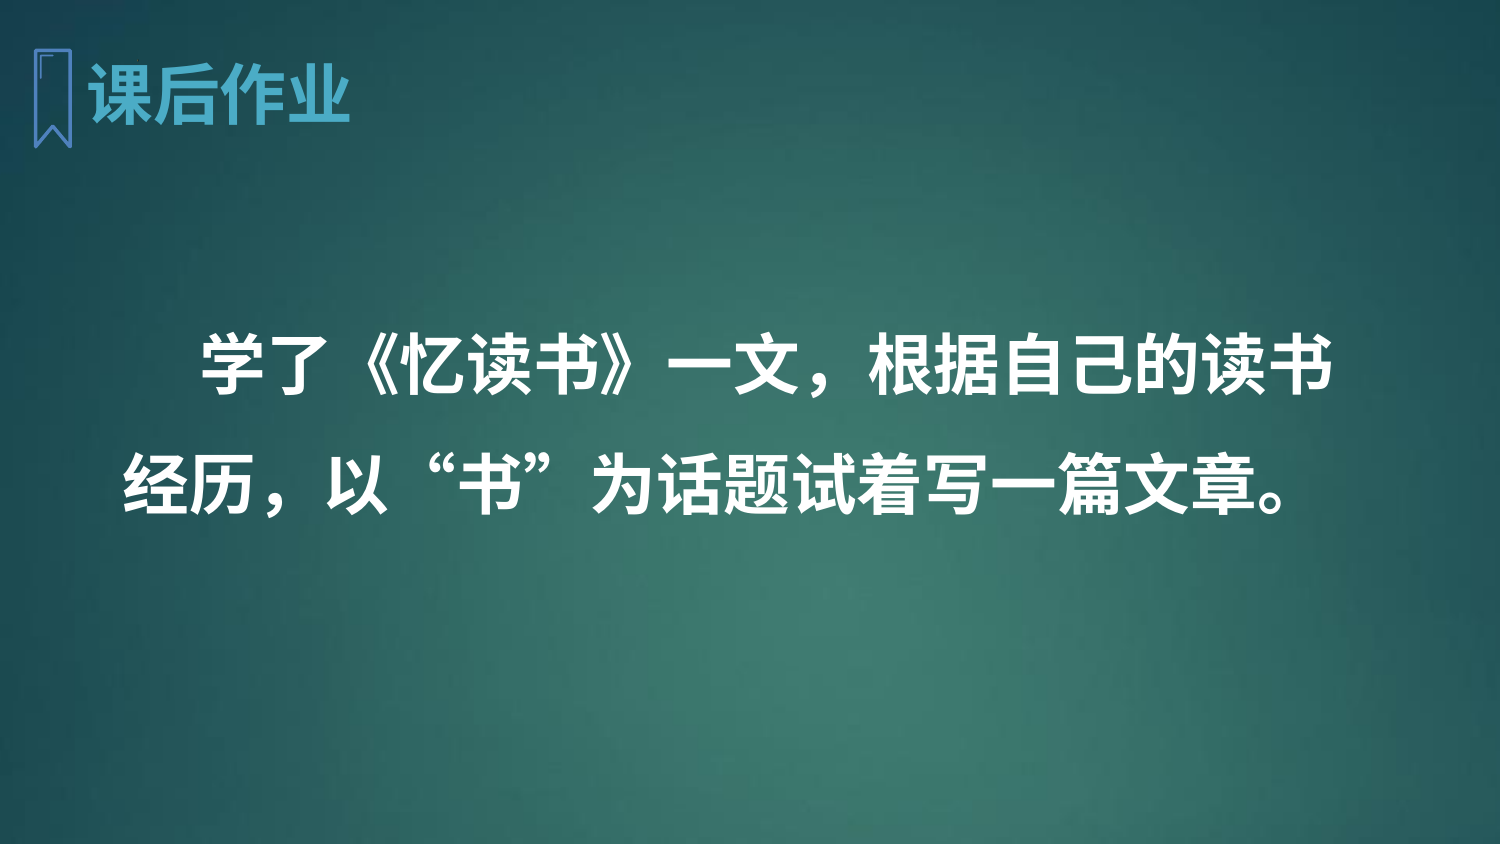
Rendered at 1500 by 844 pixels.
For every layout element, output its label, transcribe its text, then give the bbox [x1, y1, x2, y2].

text_box 学了《忆读书》一文，根据自己的读书经历，以“书”为话题试着写一篇文章。 [111, 277, 1362, 529]
picture [0, 0, 1500, 844]
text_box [33, 45, 377, 149]
